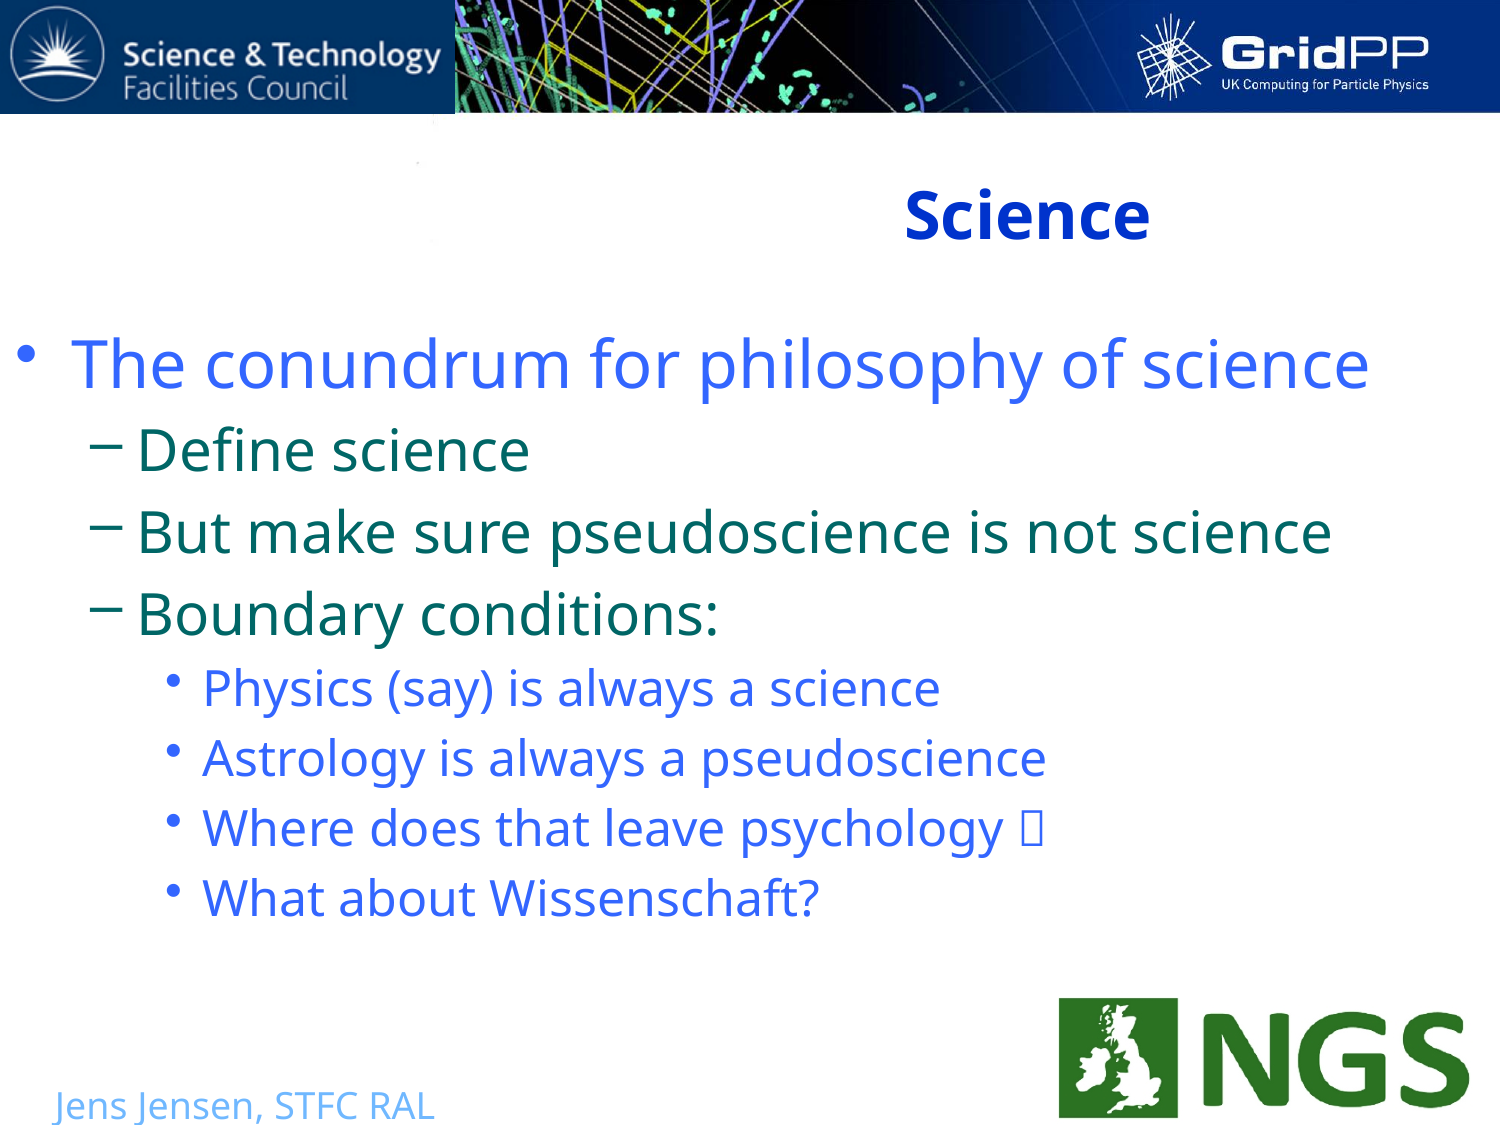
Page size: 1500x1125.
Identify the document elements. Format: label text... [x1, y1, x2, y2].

title Science [584, 125, 1473, 301]
list The conundrum for philosophy of science Define science But make sure pseudoscience is not science Boundary conditions: Physics (say) is always a science Astrology is always a pseudoscience Where does that leave psychology  What about Wissenschaft? [0, 314, 1500, 1036]
picture [0, 0, 1500, 314]
picture [0, 1036, 1500, 1125]
